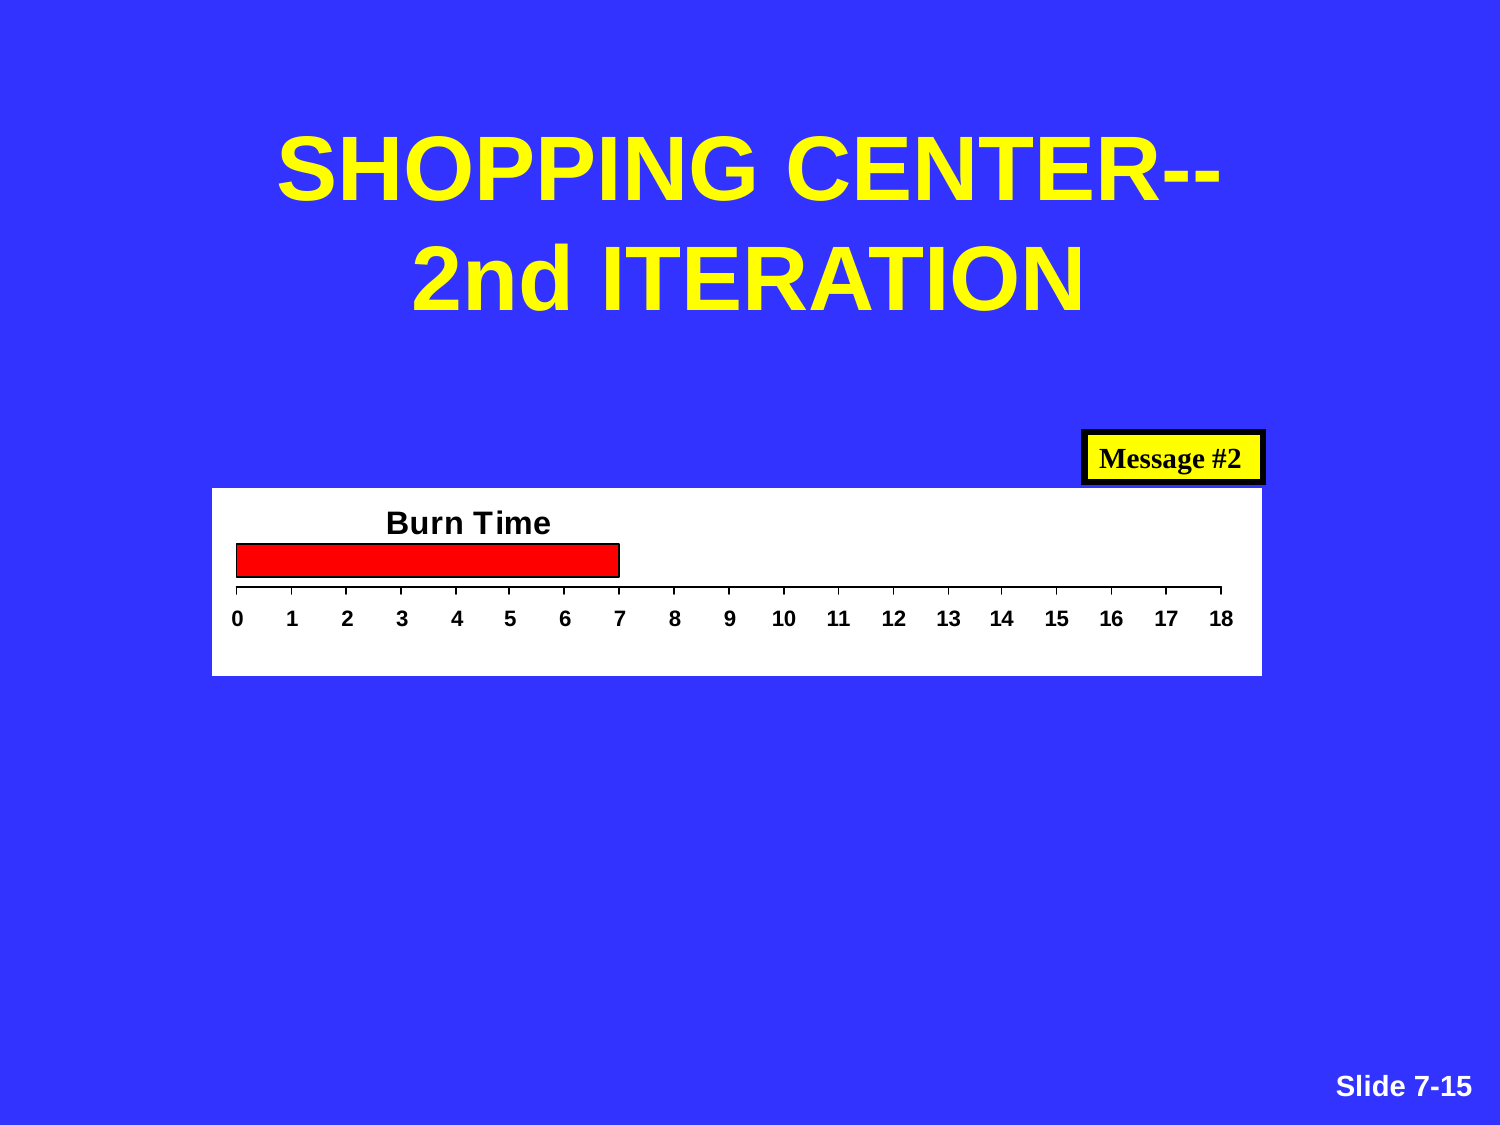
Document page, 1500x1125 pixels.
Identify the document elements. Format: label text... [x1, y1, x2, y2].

text_box Message #2 [1084, 431, 1263, 482]
slide_number Slide 7-300 [1137, 1059, 1488, 1125]
title SHOPPING CENTER-- 2nd ITERATION [112, 112, 1388, 326]
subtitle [212, 487, 1263, 677]
